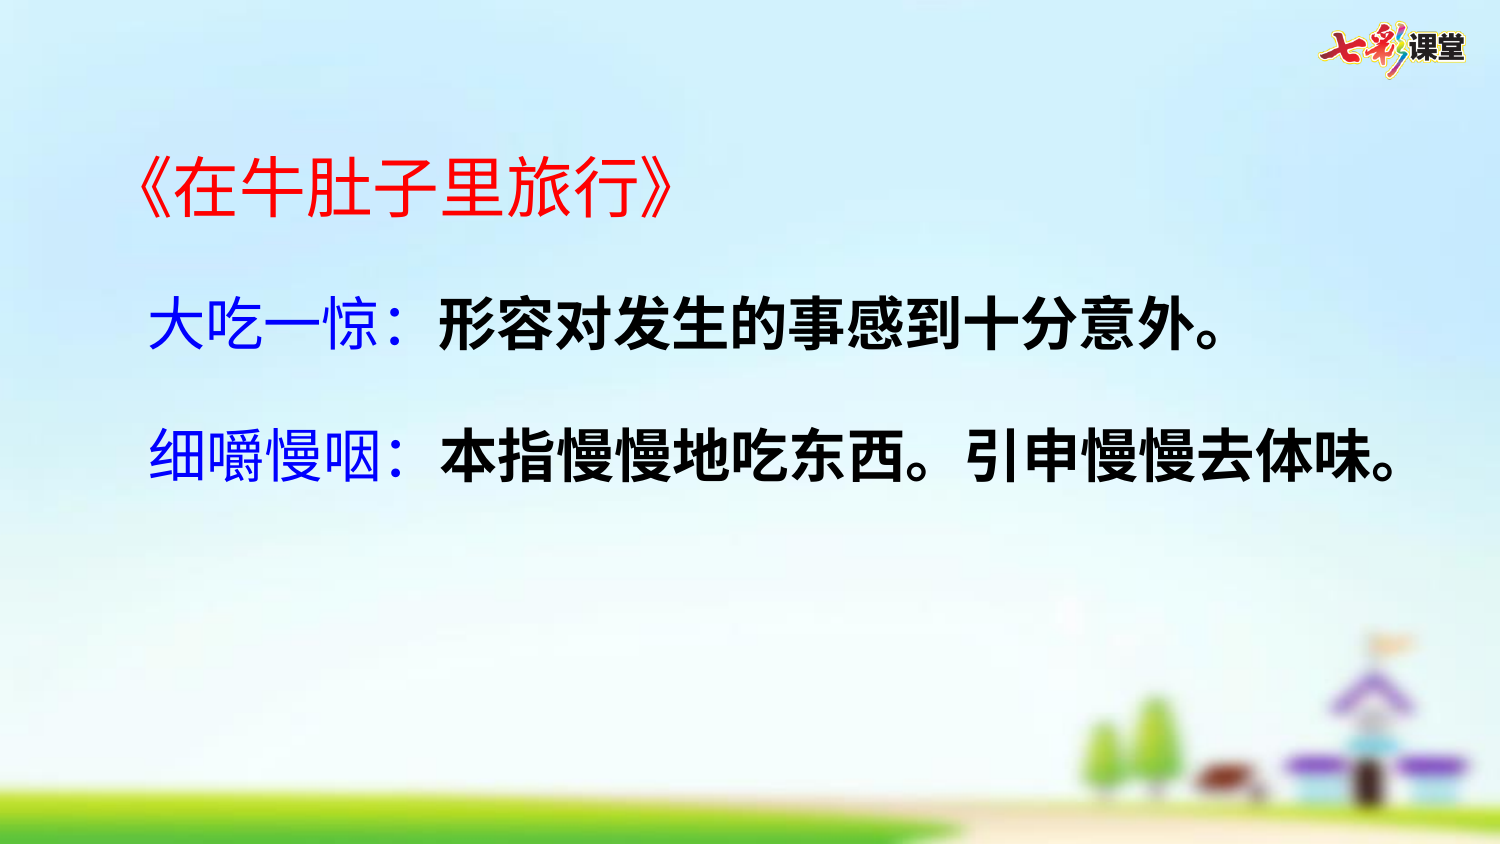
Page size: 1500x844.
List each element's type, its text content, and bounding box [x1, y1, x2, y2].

text_box 细嚼慢咽：本指慢慢地吃东西。引申慢慢去体味。 [133, 411, 1445, 497]
picture [0, 0, 1500, 844]
text_box 大吃一惊：形容对发生的事感到十分意外。 [132, 280, 1269, 365]
text_box 《在牛肚子里旅行》 [91, 138, 722, 233]
